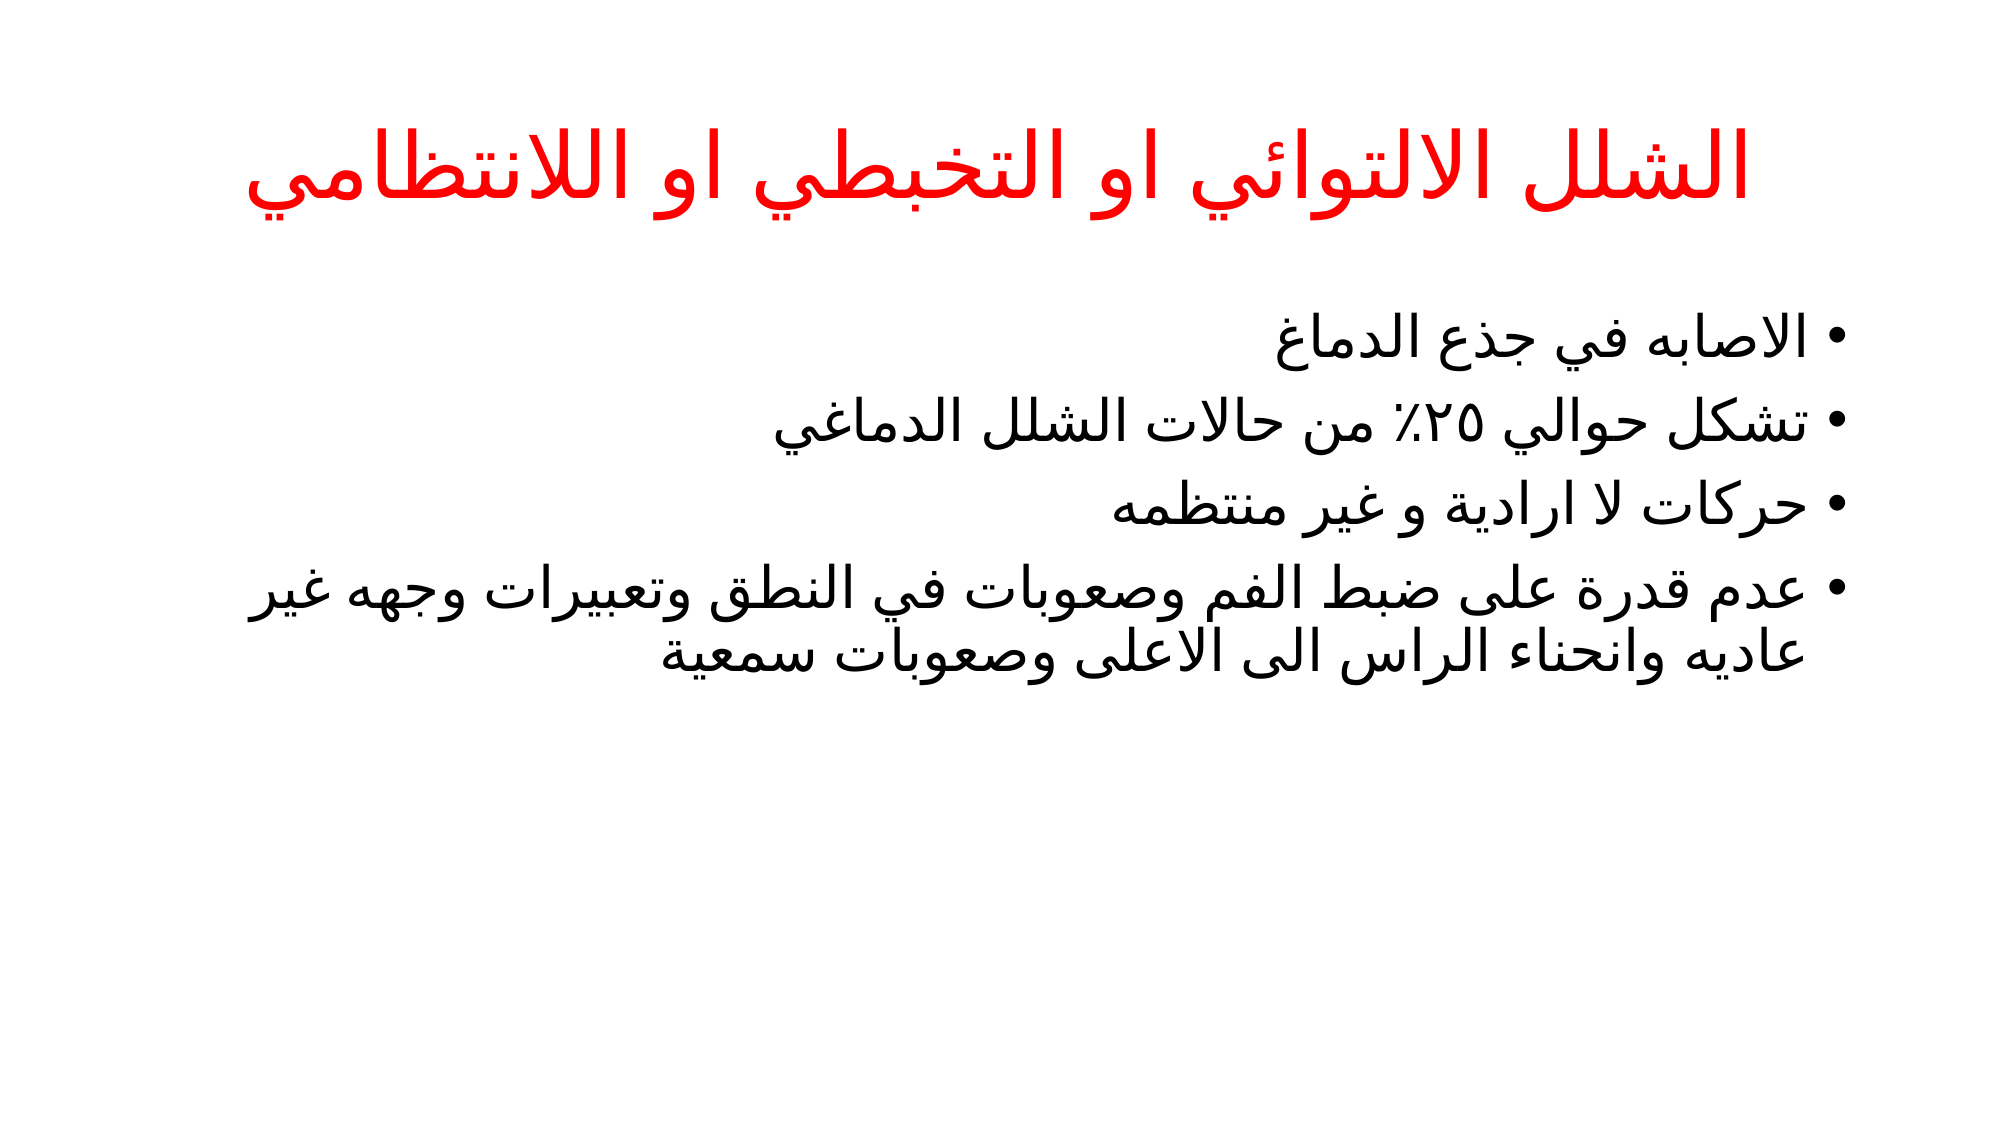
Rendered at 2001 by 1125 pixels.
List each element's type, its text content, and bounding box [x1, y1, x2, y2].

title الشلل الالتوائي او التخبطي او اللانتظامي [137, 59, 1863, 278]
list الاصابه في جذع الدماغ تشكل حوالي ٢٥٪ من حالات الشلل الدماغي حركات لا ارادية و غير منتظمه عدم قدرة على ضبط الفم وصعوبات في النطق وتعبيرات وجهه غير عاديه وانحناء الراس الى الاعلى وصعوبات سمعية [137, 299, 1863, 1014]
